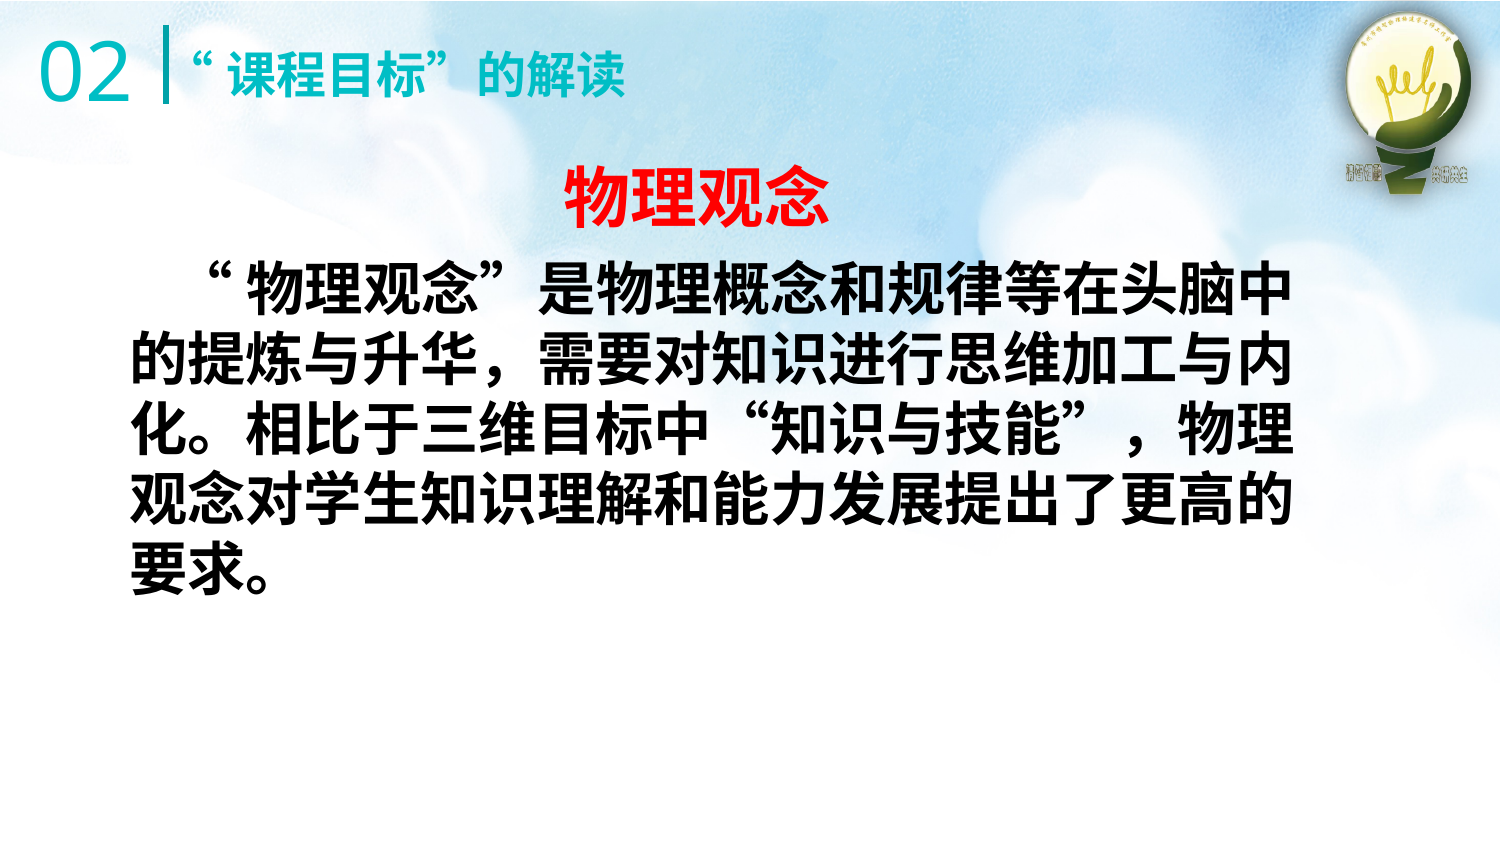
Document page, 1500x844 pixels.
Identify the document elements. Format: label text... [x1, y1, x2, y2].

text_box “课程目标”的解读 [149, 35, 641, 111]
picture [0, 0, 1500, 843]
text_box “物理观念”是物理概念和规律等在头脑中的提炼与升华，需要对知识进行思维加工与内化。相比于三维目标中“知识与技能”，物理观念对学生知识理解和能力发展提出了更高的要求。 [114, 244, 1332, 610]
text_box 物理观念 [549, 148, 850, 244]
text_box 02 [23, 11, 148, 126]
